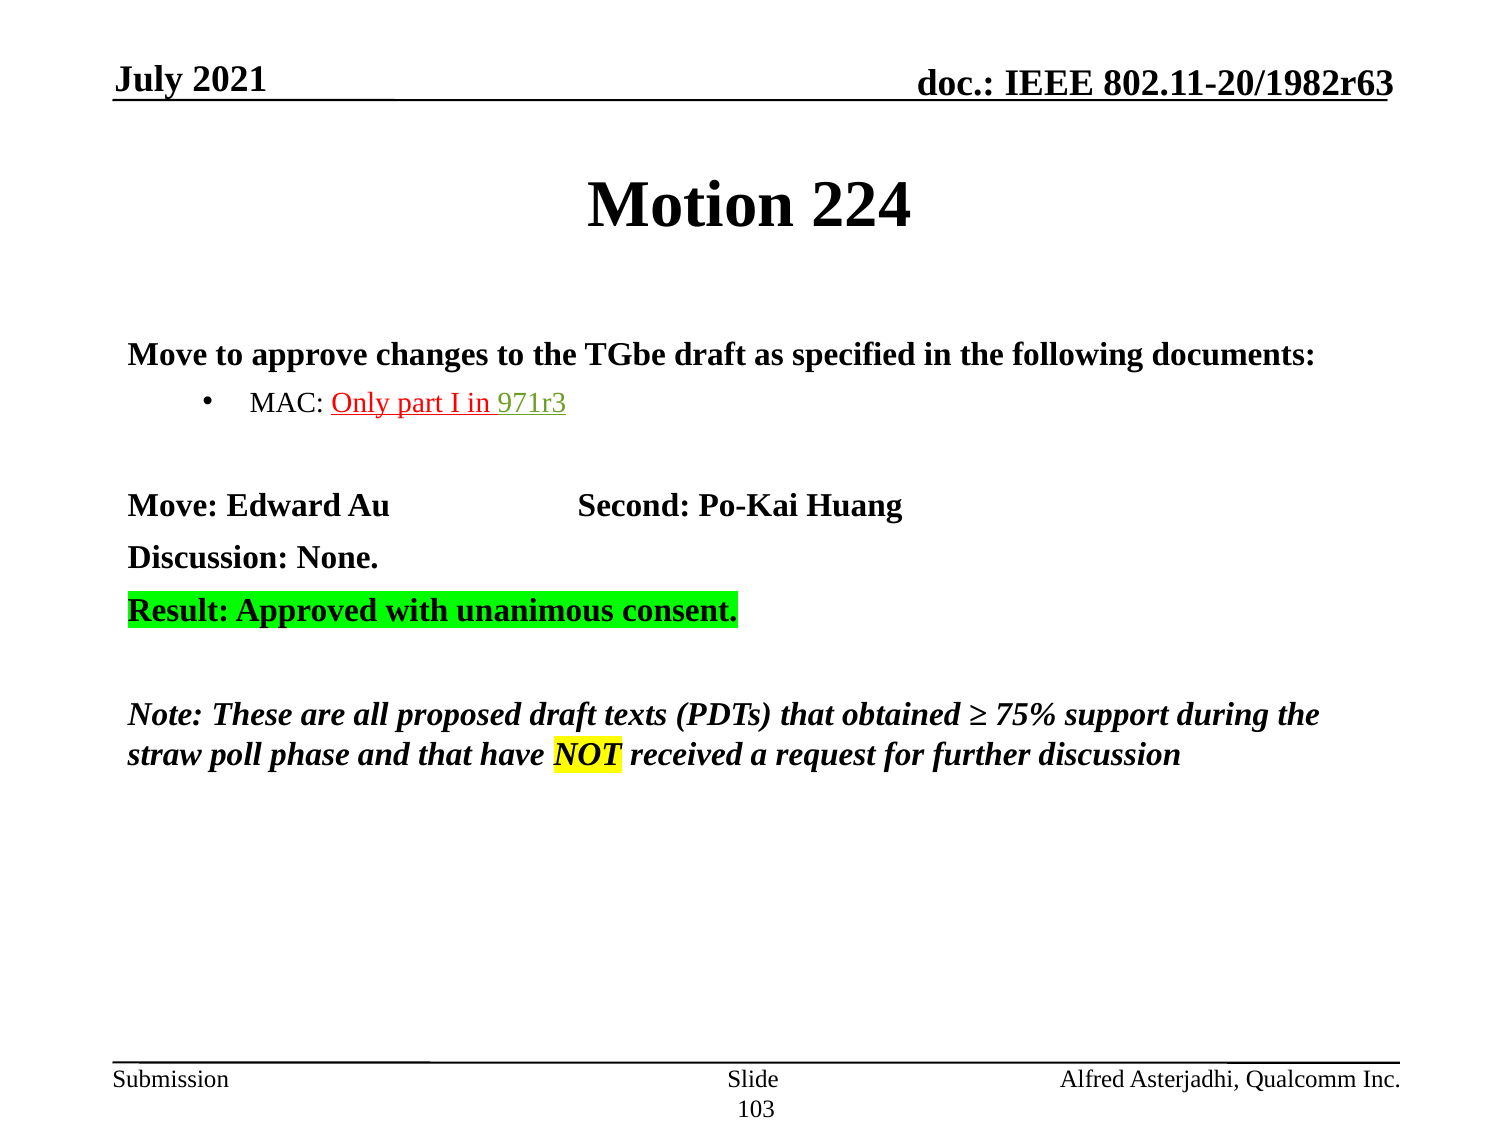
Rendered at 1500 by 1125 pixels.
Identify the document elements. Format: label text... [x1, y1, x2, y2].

title Motion 224 [112, 112, 1388, 288]
footer Alfred Asterjadhi, Qualcomm Inc. [878, 1061, 1402, 1093]
list Move to approve changes to the TGbe draft as specified in the following documents: MAC: Only part I in 971r3 Move: Edward Au Second: Po-Kai Huang Discussion: None. Result: Approved with unanimous consent. Note: These are all proposed draft texts (PDTs) that obtained ≥ 75% support during the straw poll phase and that have NOT received a request for further discussion [112, 324, 1388, 1000]
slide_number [114, 54, 423, 100]
slide_number Slide 103 [712, 1061, 800, 1123]
